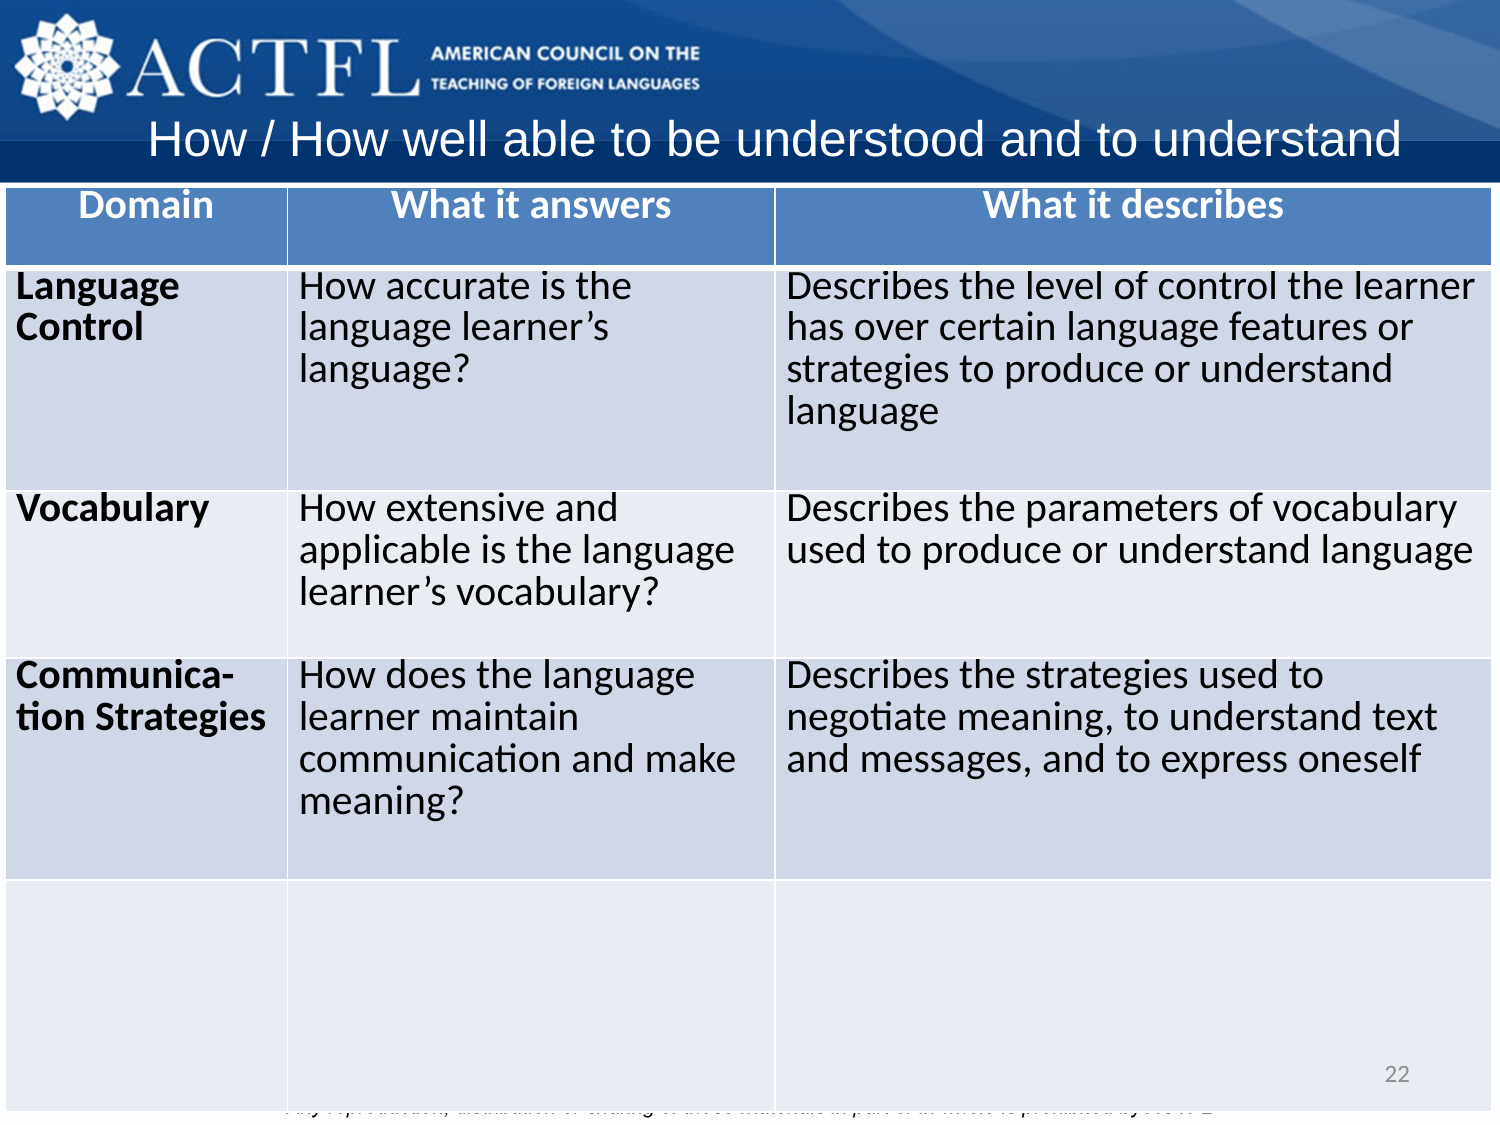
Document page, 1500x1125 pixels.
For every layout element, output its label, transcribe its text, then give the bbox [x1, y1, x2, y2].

table_cell Vocabulary [6, 492, 287, 657]
table_cell Language Control [6, 271, 287, 490]
table_cell Communica-tion Strategies [6, 659, 287, 879]
slide_number 22 [1074, 1042, 1425, 1103]
text_box How / How well able to be understood and to understand [132, 99, 1500, 174]
table_cell Describes the level of control the learner has over certain language features or strategies to produce or understand language [776, 271, 1491, 490]
table_header Domain [6, 188, 287, 265]
table_header What it answers [288, 188, 774, 265]
table_cell How accurate is the language learner’s language? [288, 271, 774, 490]
table_cell Describes the strategies used to negotiate meaning, to understand text and messages, and to express oneself [776, 659, 1491, 879]
table_cell [288, 881, 774, 1111]
table_cell How extensive and applicable is the language learner’s vocabulary? [288, 492, 774, 657]
table_header What it describes [776, 188, 1491, 265]
table_cell [776, 881, 1491, 1111]
table_cell [6, 881, 287, 1111]
table_cell Describes the parameters of vocabulary used to produce or understand language [776, 492, 1491, 657]
table_cell How does the language learner maintain communication and make meaning? [288, 659, 774, 879]
picture [0, 0, 1500, 1125]
